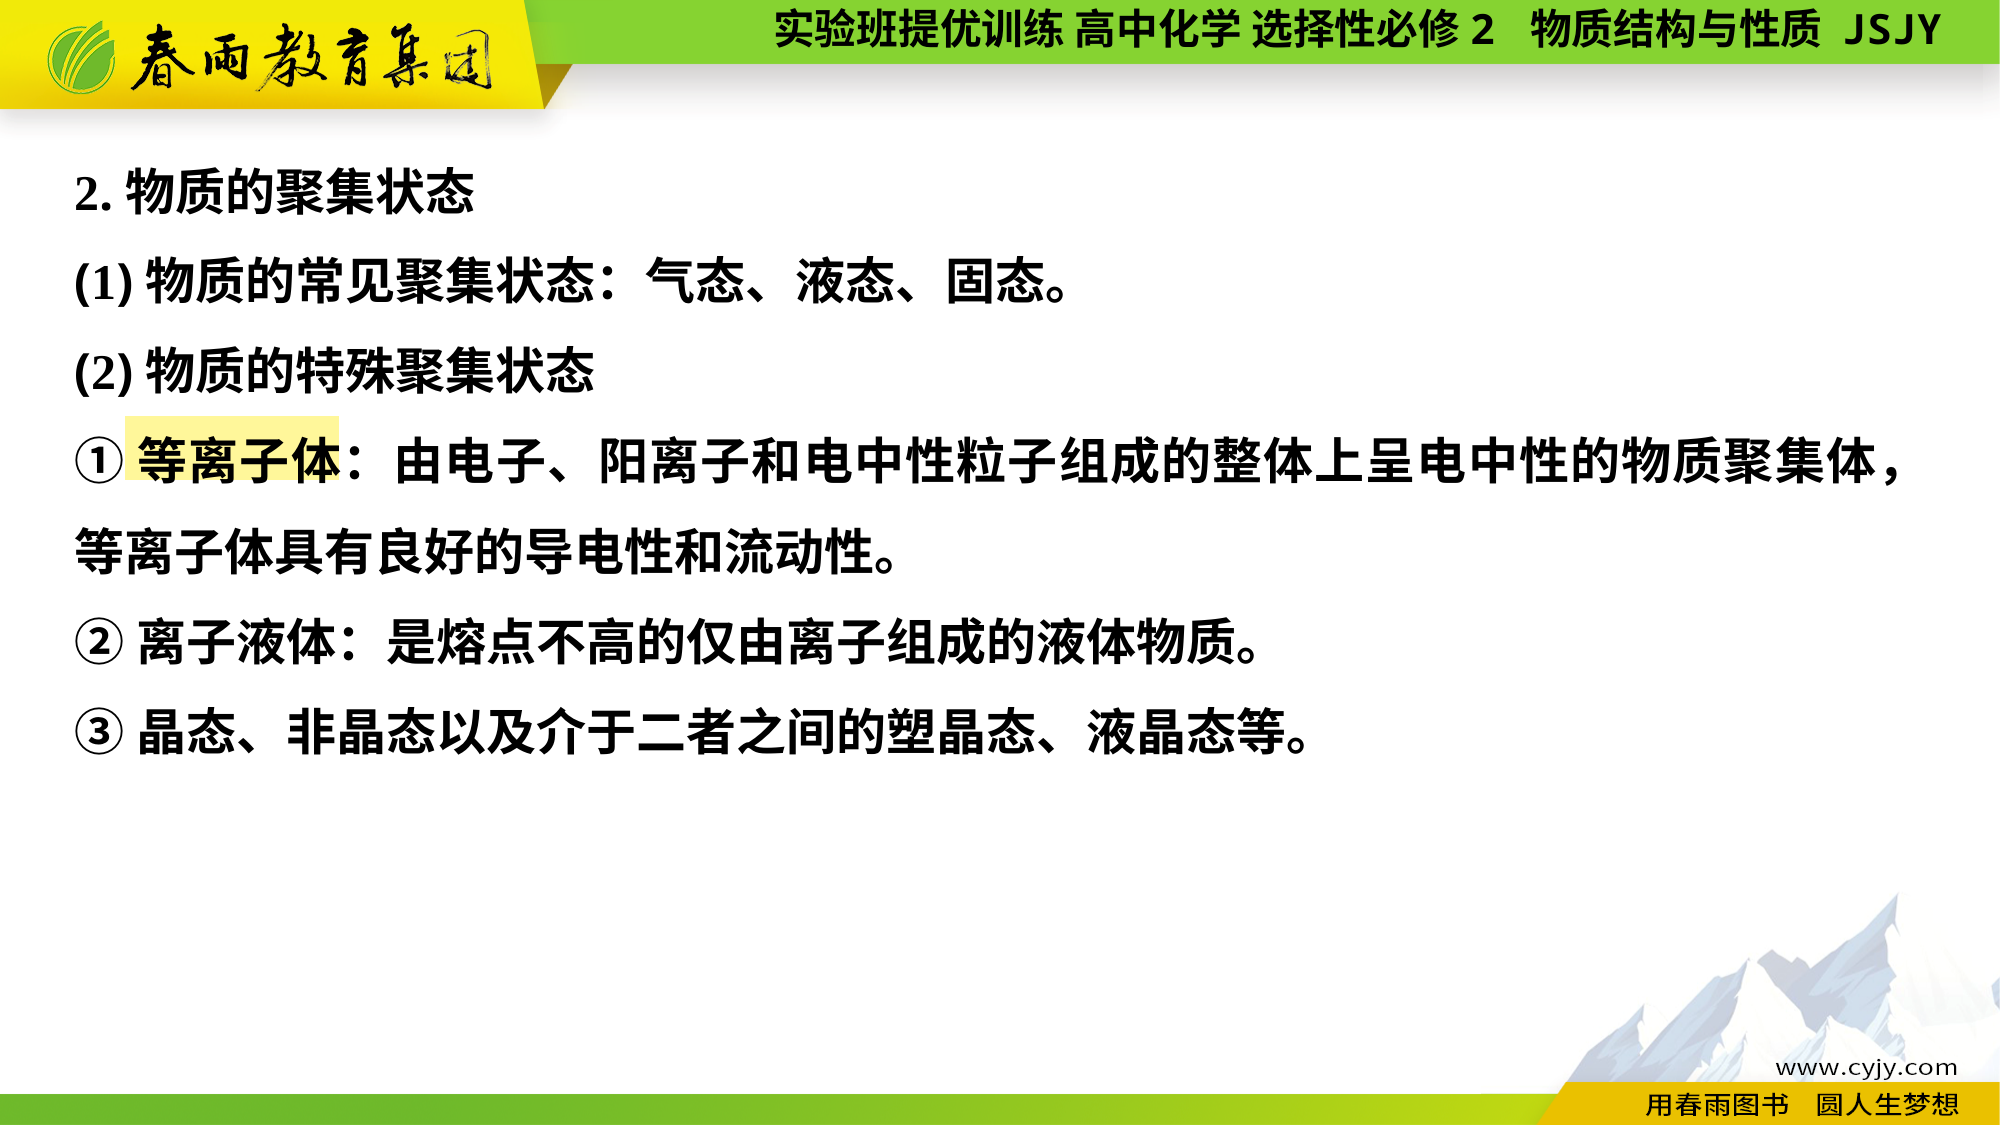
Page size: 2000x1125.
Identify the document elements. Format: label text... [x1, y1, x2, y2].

picture [0, 0, 2000, 1125]
list 2.物质的聚集状态 (1)物质的常见聚集状态：气态、液态、固态。 (2)物质的特殊聚集状态 ①等离子体：由电子、阳离子和电中性粒子组成的整体上呈电中性的物质聚集体，等离子体具有良好的导电性和流动性。 ②离子液体：是熔点不高的仅由离子组成的液体物质。 ③晶态、非晶态以及介于二者之间的塑晶态、液晶态等。 [59, 122, 1944, 774]
